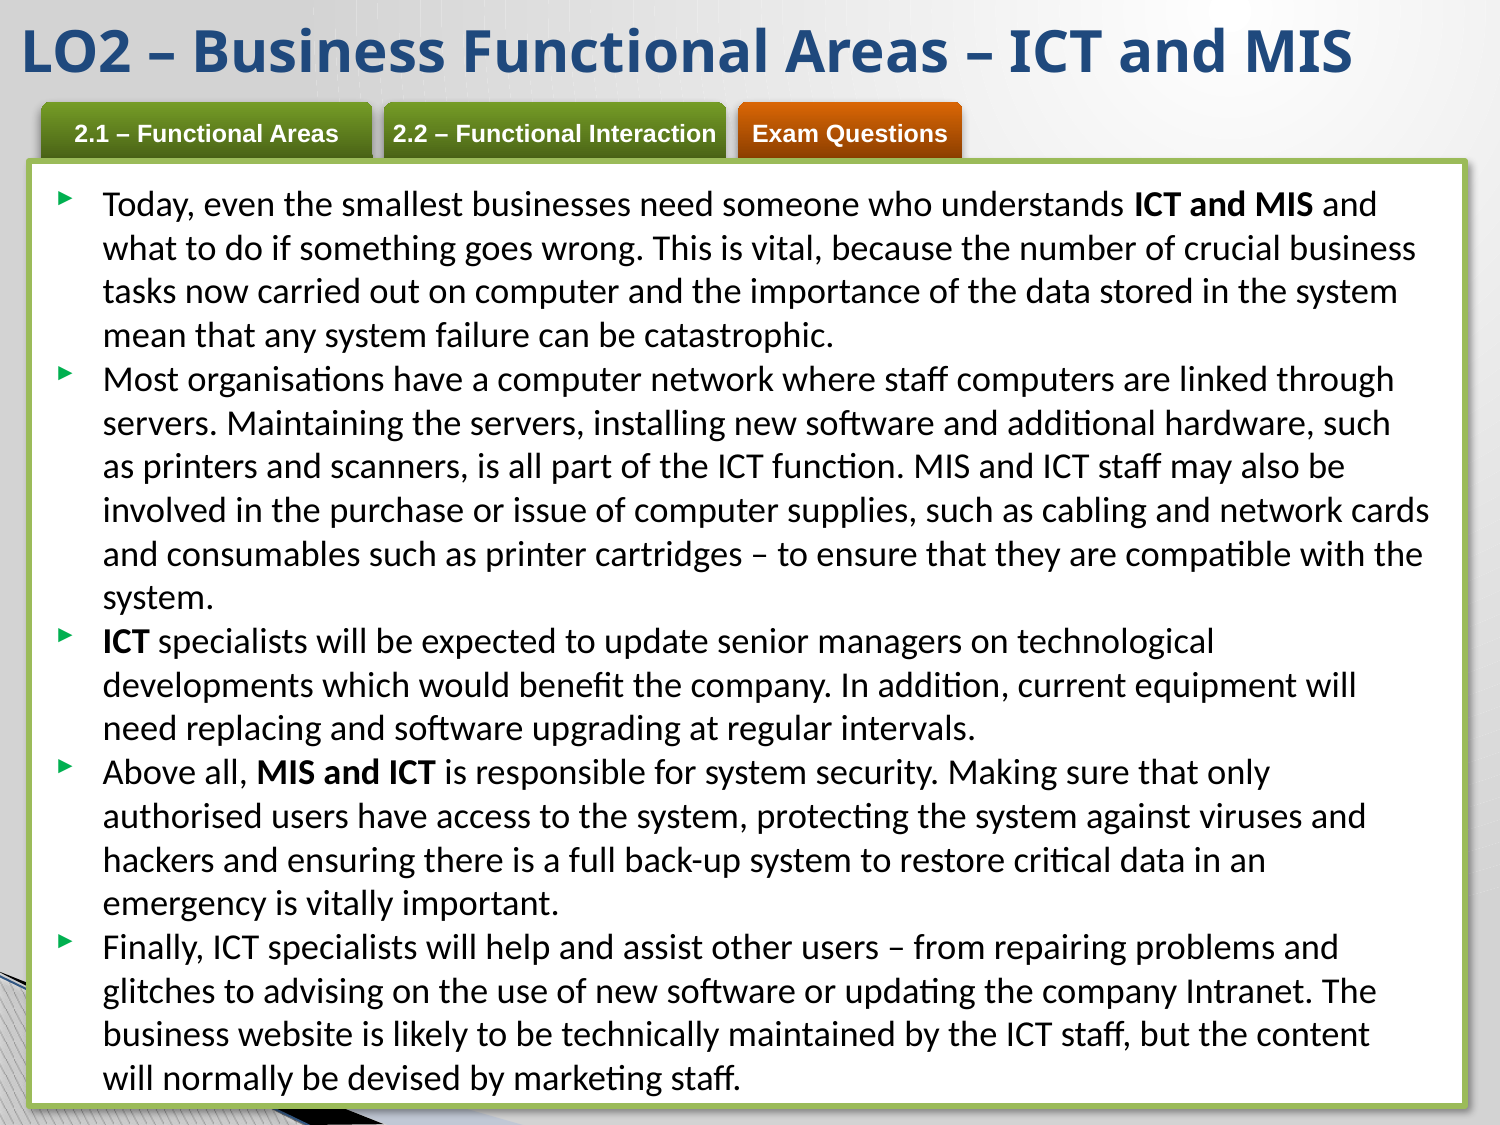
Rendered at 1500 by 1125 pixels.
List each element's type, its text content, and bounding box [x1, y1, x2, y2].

picture [289, 1118, 303, 1125]
list Today, even the smallest businesses need someone who understands ICT and MIS and what to do if something goes wrong. This is vital, because the number of crucial business tasks now carried out on computer and the importance of the data stored in the system mean that any system failure can be catastrophic. Most organisations have a computer network where staff computers are linked through servers. Maintaining the servers, installing new software and additional hardware, such as printers and scanners, is all part of the ICT function. MIS and ICT staff may also be involved in the purchase or issue of computer supplies, such as cabling and network cards and consumables such as printer cartridges – to ensure that they are compatible with the system. ICT specialists will be expected to update senior managers on technological developments which would benefit the company. In addition, current equipment will need replacing and software upgrading at regular intervals. Above all, MIS and ICT is responsible for system security. Making sure that only authorised users have access to the system, protecting the system against viruses and hackers and ensuring there is a full back-up system to restore critical data in an emergency is vitally important. Finally, ICT specialists will help and assist other users – from repairing problems and glitches to advising on the use of new software or updating the company Intranet. The business website is likely to be technically maintained by the ICT staff, but the content will normally be devised by marketing staff. [40, 172, 1447, 1118]
text_box LO2 – Business Functional Areas – ICT and MIS [5, 7, 1459, 90]
